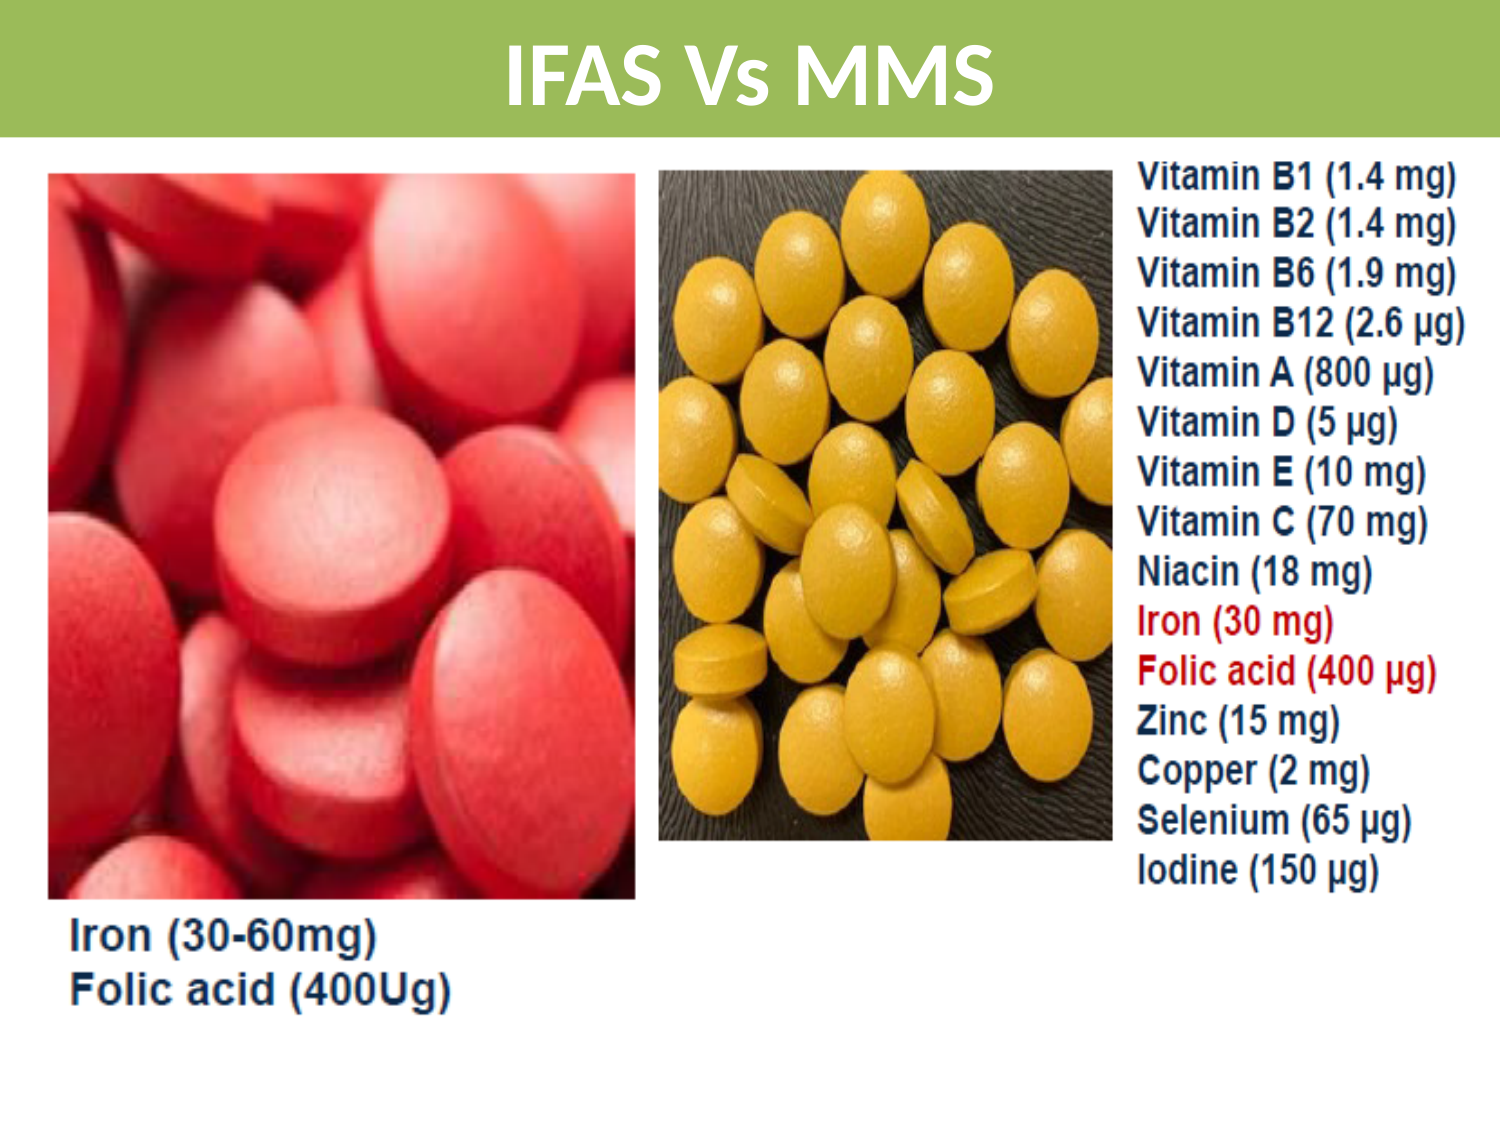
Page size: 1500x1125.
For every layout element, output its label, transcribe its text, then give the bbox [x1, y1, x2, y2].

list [37, 160, 651, 1034]
text_box IFAS Vs MMS [0, 0, 1500, 138]
picture [649, 160, 1473, 930]
